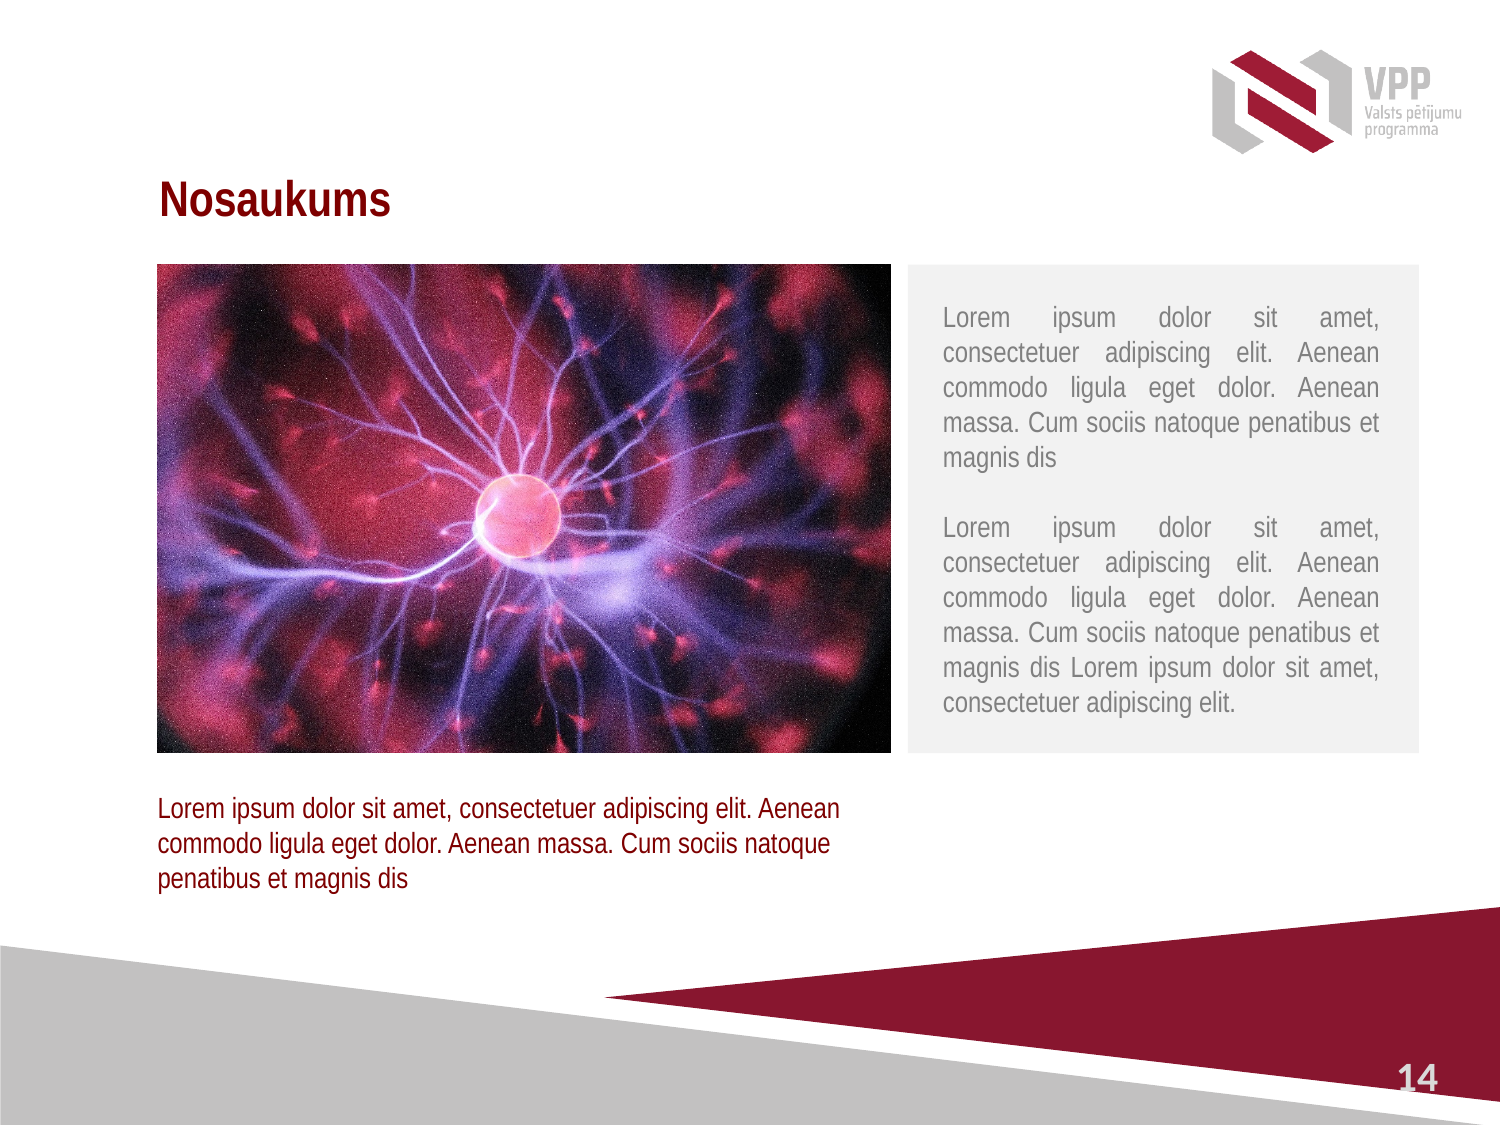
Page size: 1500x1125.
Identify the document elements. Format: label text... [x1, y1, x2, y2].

text_box [907, 264, 1420, 754]
text_box Lorem ipsum dolor sit amet, consectetuer adipiscing elit. Aenean commodo ligula eget dolor. Aenean massa. Cum sociis natoque penatibus et magnis dis [142, 782, 893, 902]
text_box Lorem ipsum dolor sit amet, consectetuer adipiscing elit. Aenean commodo ligula eget dolor. Aenean massa. Cum sociis natoque penatibus et magnis dis Lorem ipsum dolor sit amet, consectetuer adipiscing elit. Aenean commodo ligula eget dolor. Aenean massa. Cum sociis natoque penatibus et magnis dis Lorem ipsum dolor sit amet, consectetuer adipiscing elit. [928, 291, 1395, 726]
picture [0, 907, 1500, 1125]
picture [1178, 26, 1493, 172]
text_box Nosaukums [144, 159, 407, 235]
picture [157, 264, 891, 754]
